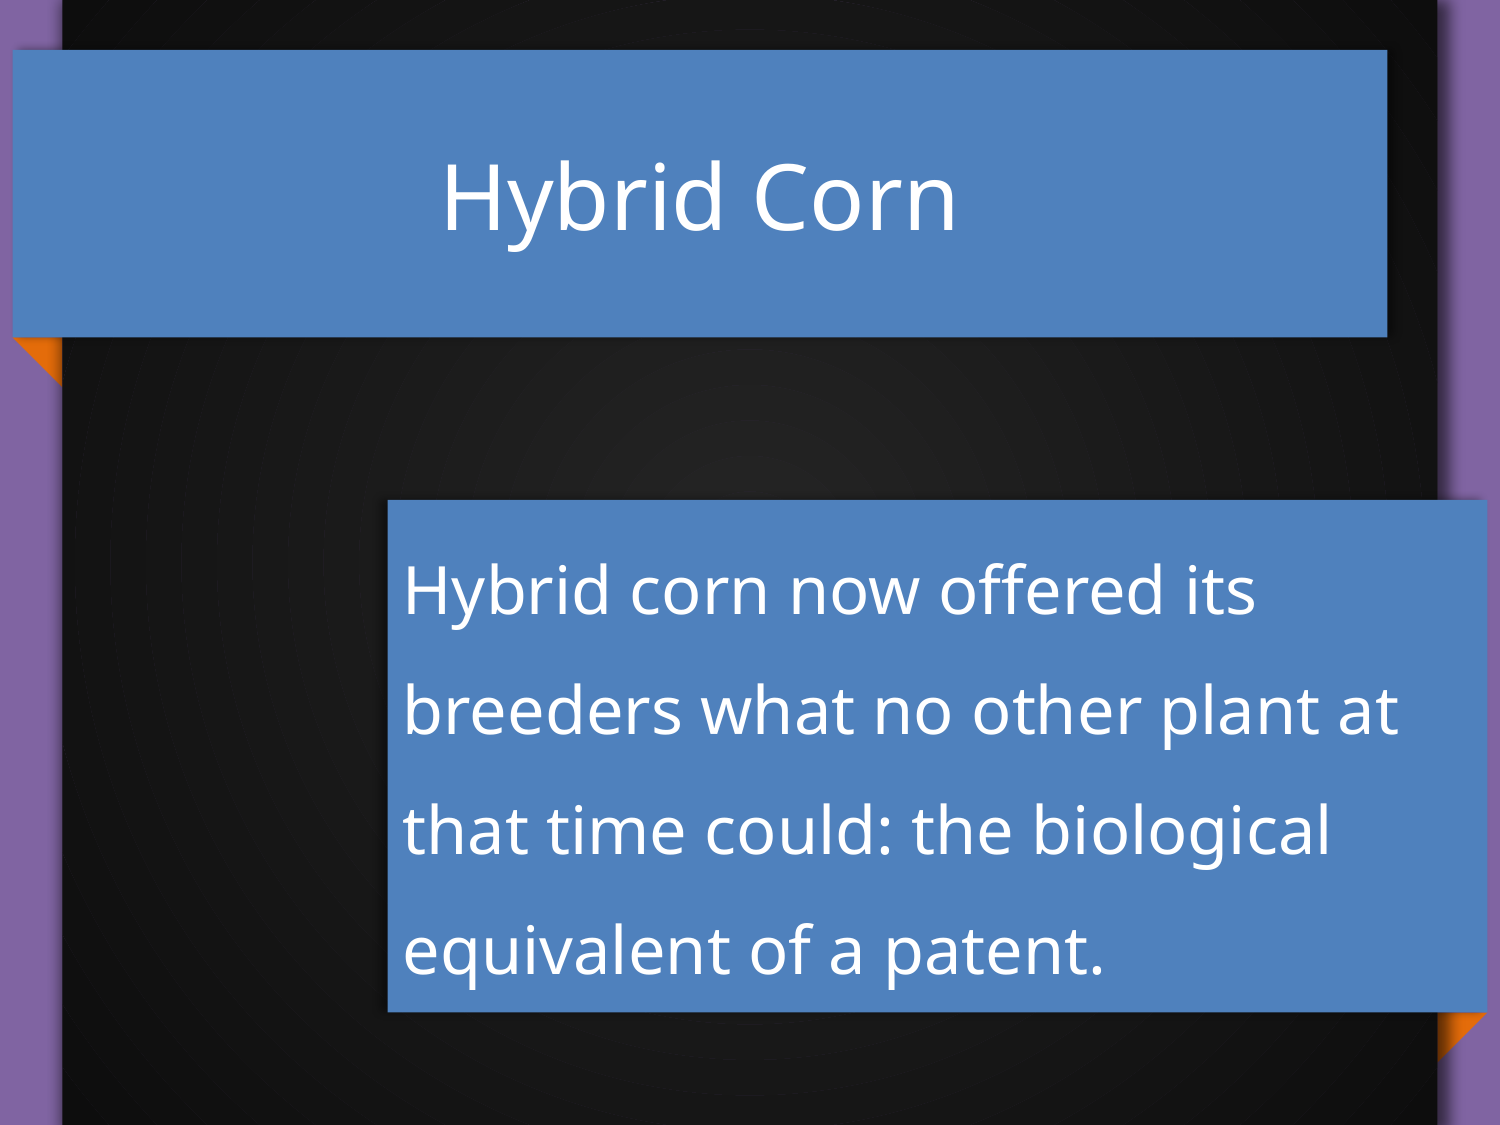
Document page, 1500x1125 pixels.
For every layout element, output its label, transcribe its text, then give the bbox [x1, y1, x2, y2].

list Hybrid corn now offered its breeders what no other plant at that time could: the biological equivalent of a patent. [387, 500, 1488, 1013]
title Hybrid Corn [12, 99, 1388, 288]
